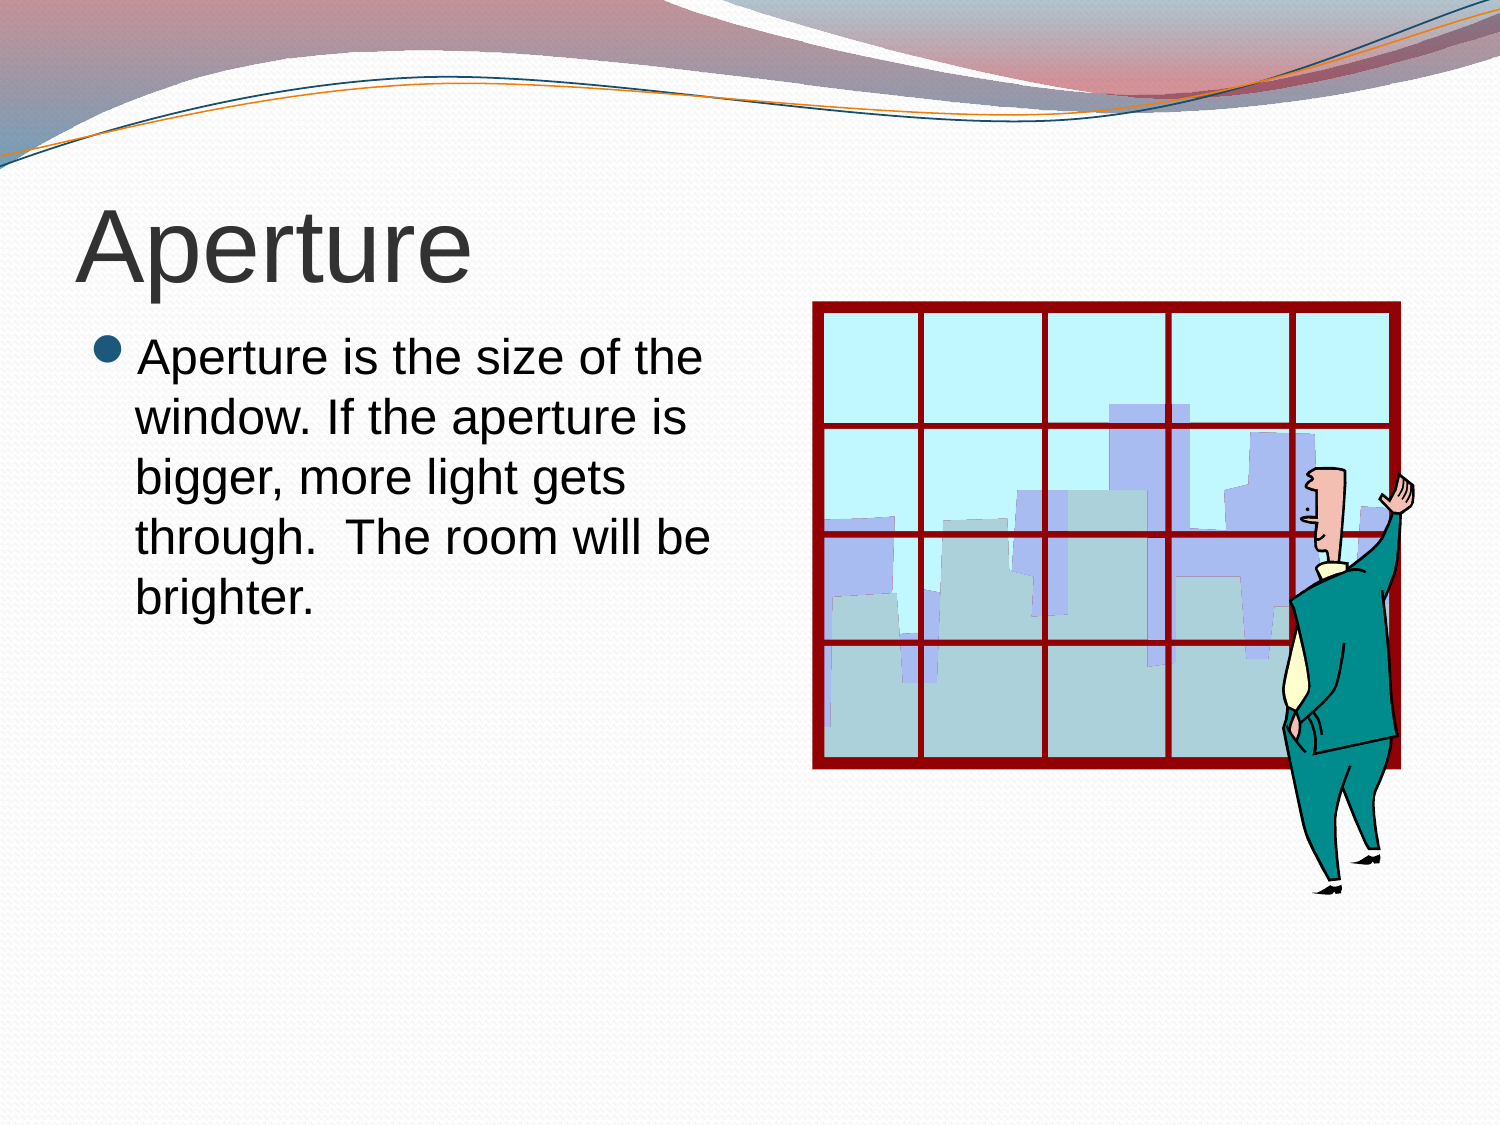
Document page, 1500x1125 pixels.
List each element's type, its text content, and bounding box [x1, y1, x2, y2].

title Aperture [75, 115, 1425, 303]
picture [812, 301, 1417, 896]
list Aperture is the size of the window. If the aperture is bigger, more light gets through. The room will be brighter. [75, 317, 750, 1038]
